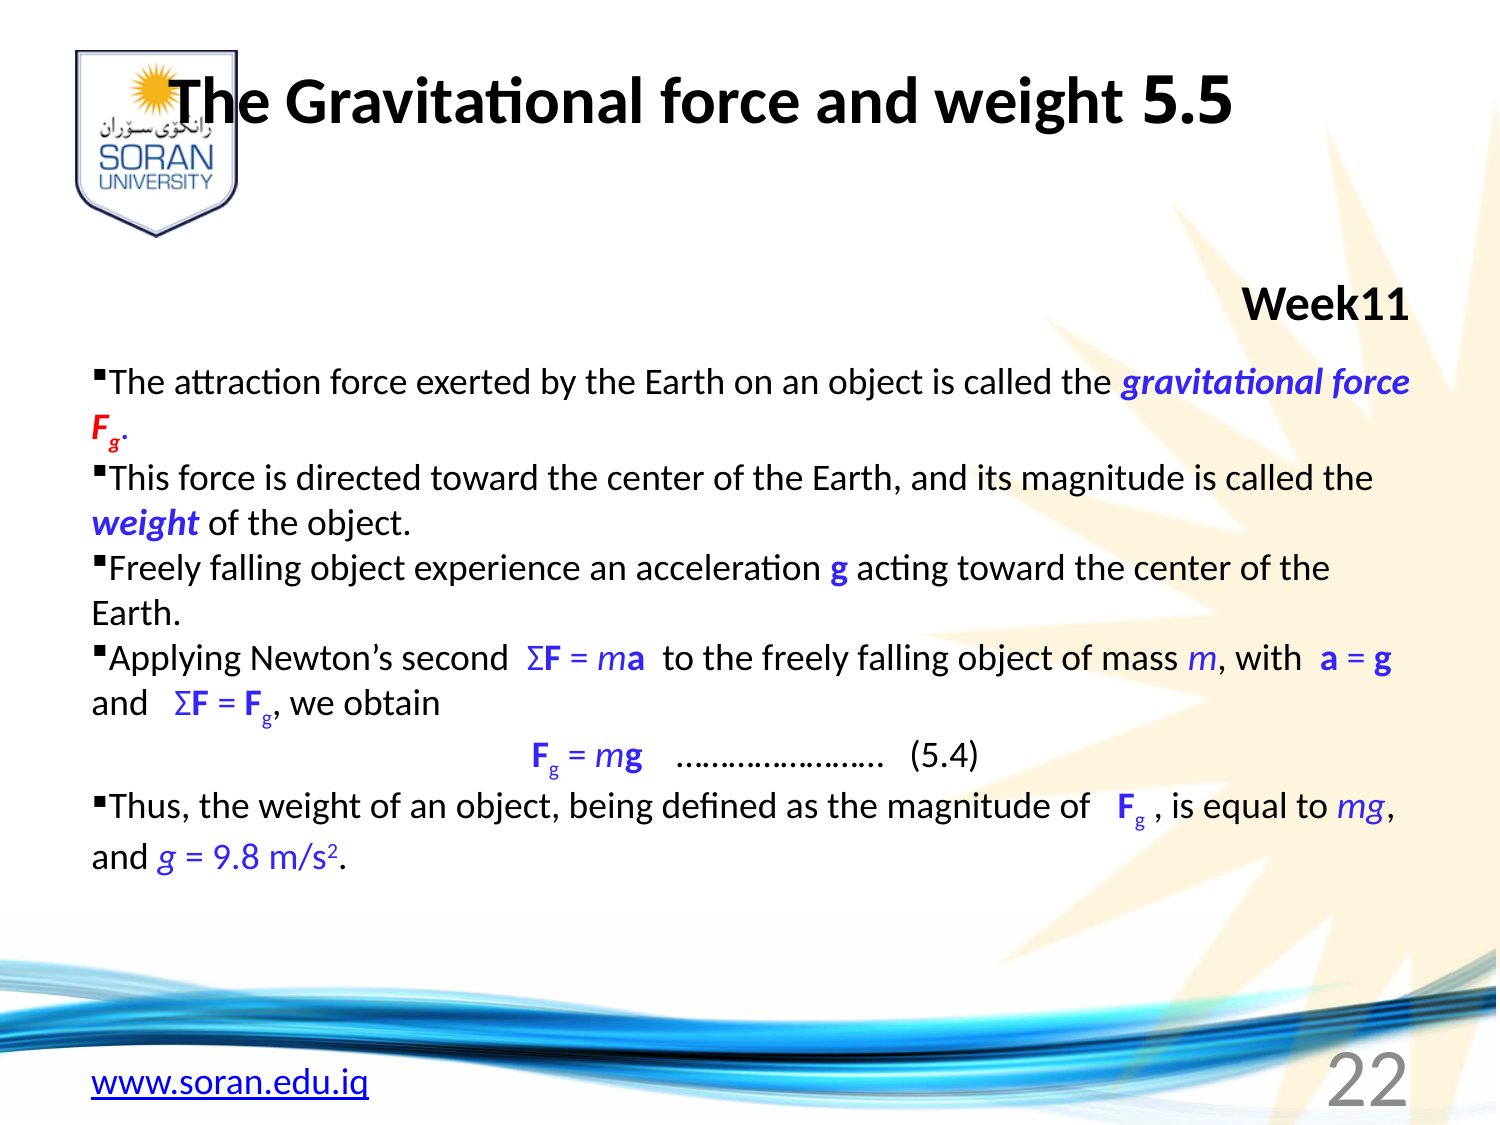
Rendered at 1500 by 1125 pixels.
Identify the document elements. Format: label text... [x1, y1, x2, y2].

list Week11 [75, 262, 1425, 1005]
slide_number 22 [1074, 1042, 1425, 1103]
picture [75, 50, 238, 238]
picture [0, 99, 1500, 1125]
text_box The attraction force exerted by the Earth on an object is called the gravitational force Fg. This force is directed toward the center of the Earth, and its magnitude is called the weight of the object. Freely falling object experience an acceleration g acting toward the center of the Earth. Applying Newton’s second ΣF = ma to the freely falling object of mass m, with a = g and ΣF = Fg, we obtain Fg = mg …………………… (5.4) Thus, the weight of an object, being defined as the magnitude of Fg , is equal to mg, and g = 9.8 m/s2. [76, 349, 1436, 930]
title 5.5 The Gravitational force and weight [88, 42, 1439, 231]
